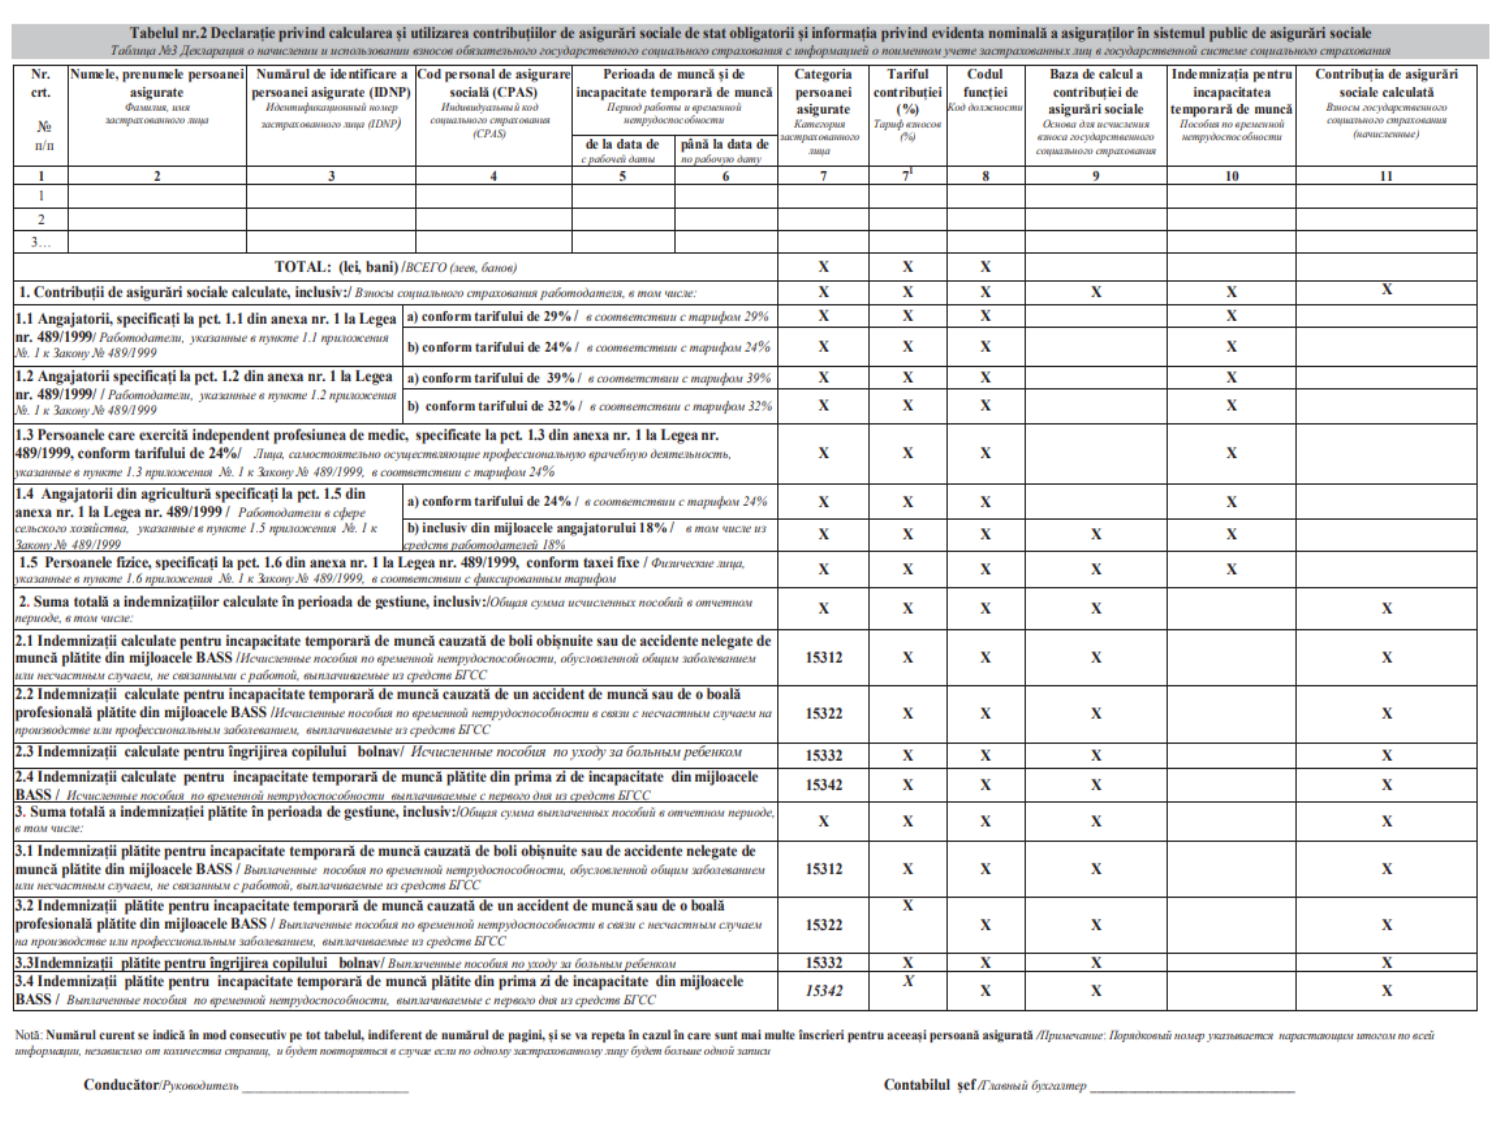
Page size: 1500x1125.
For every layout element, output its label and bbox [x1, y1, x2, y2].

list [0, 0, 1500, 1125]
